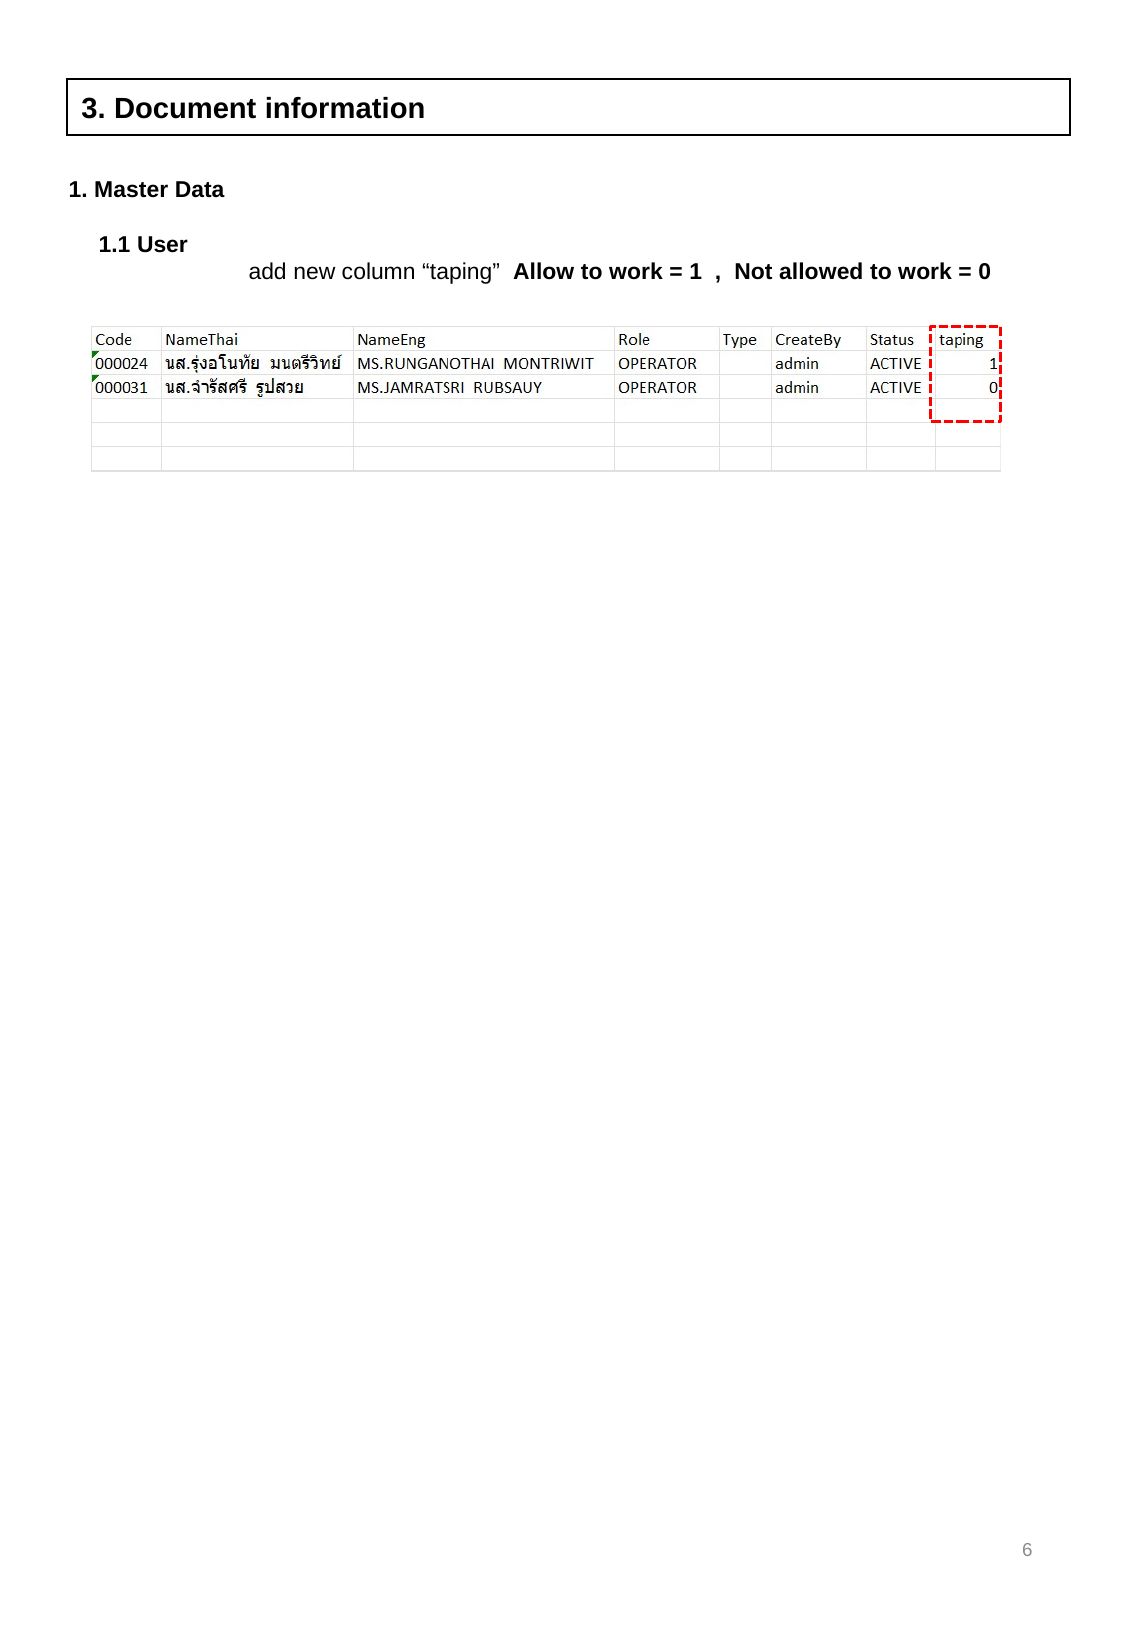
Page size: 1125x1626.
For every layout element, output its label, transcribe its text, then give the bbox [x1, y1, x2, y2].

slide_number 6 [794, 1506, 1048, 1593]
text_box 3. Document information [66, 78, 1071, 136]
picture [91, 326, 1001, 472]
text_box 1.1 User add new column “taping” Allow to work = 1 , Not allowed to work = 0 [83, 221, 1048, 292]
text_box 1. Master Data [53, 167, 884, 210]
